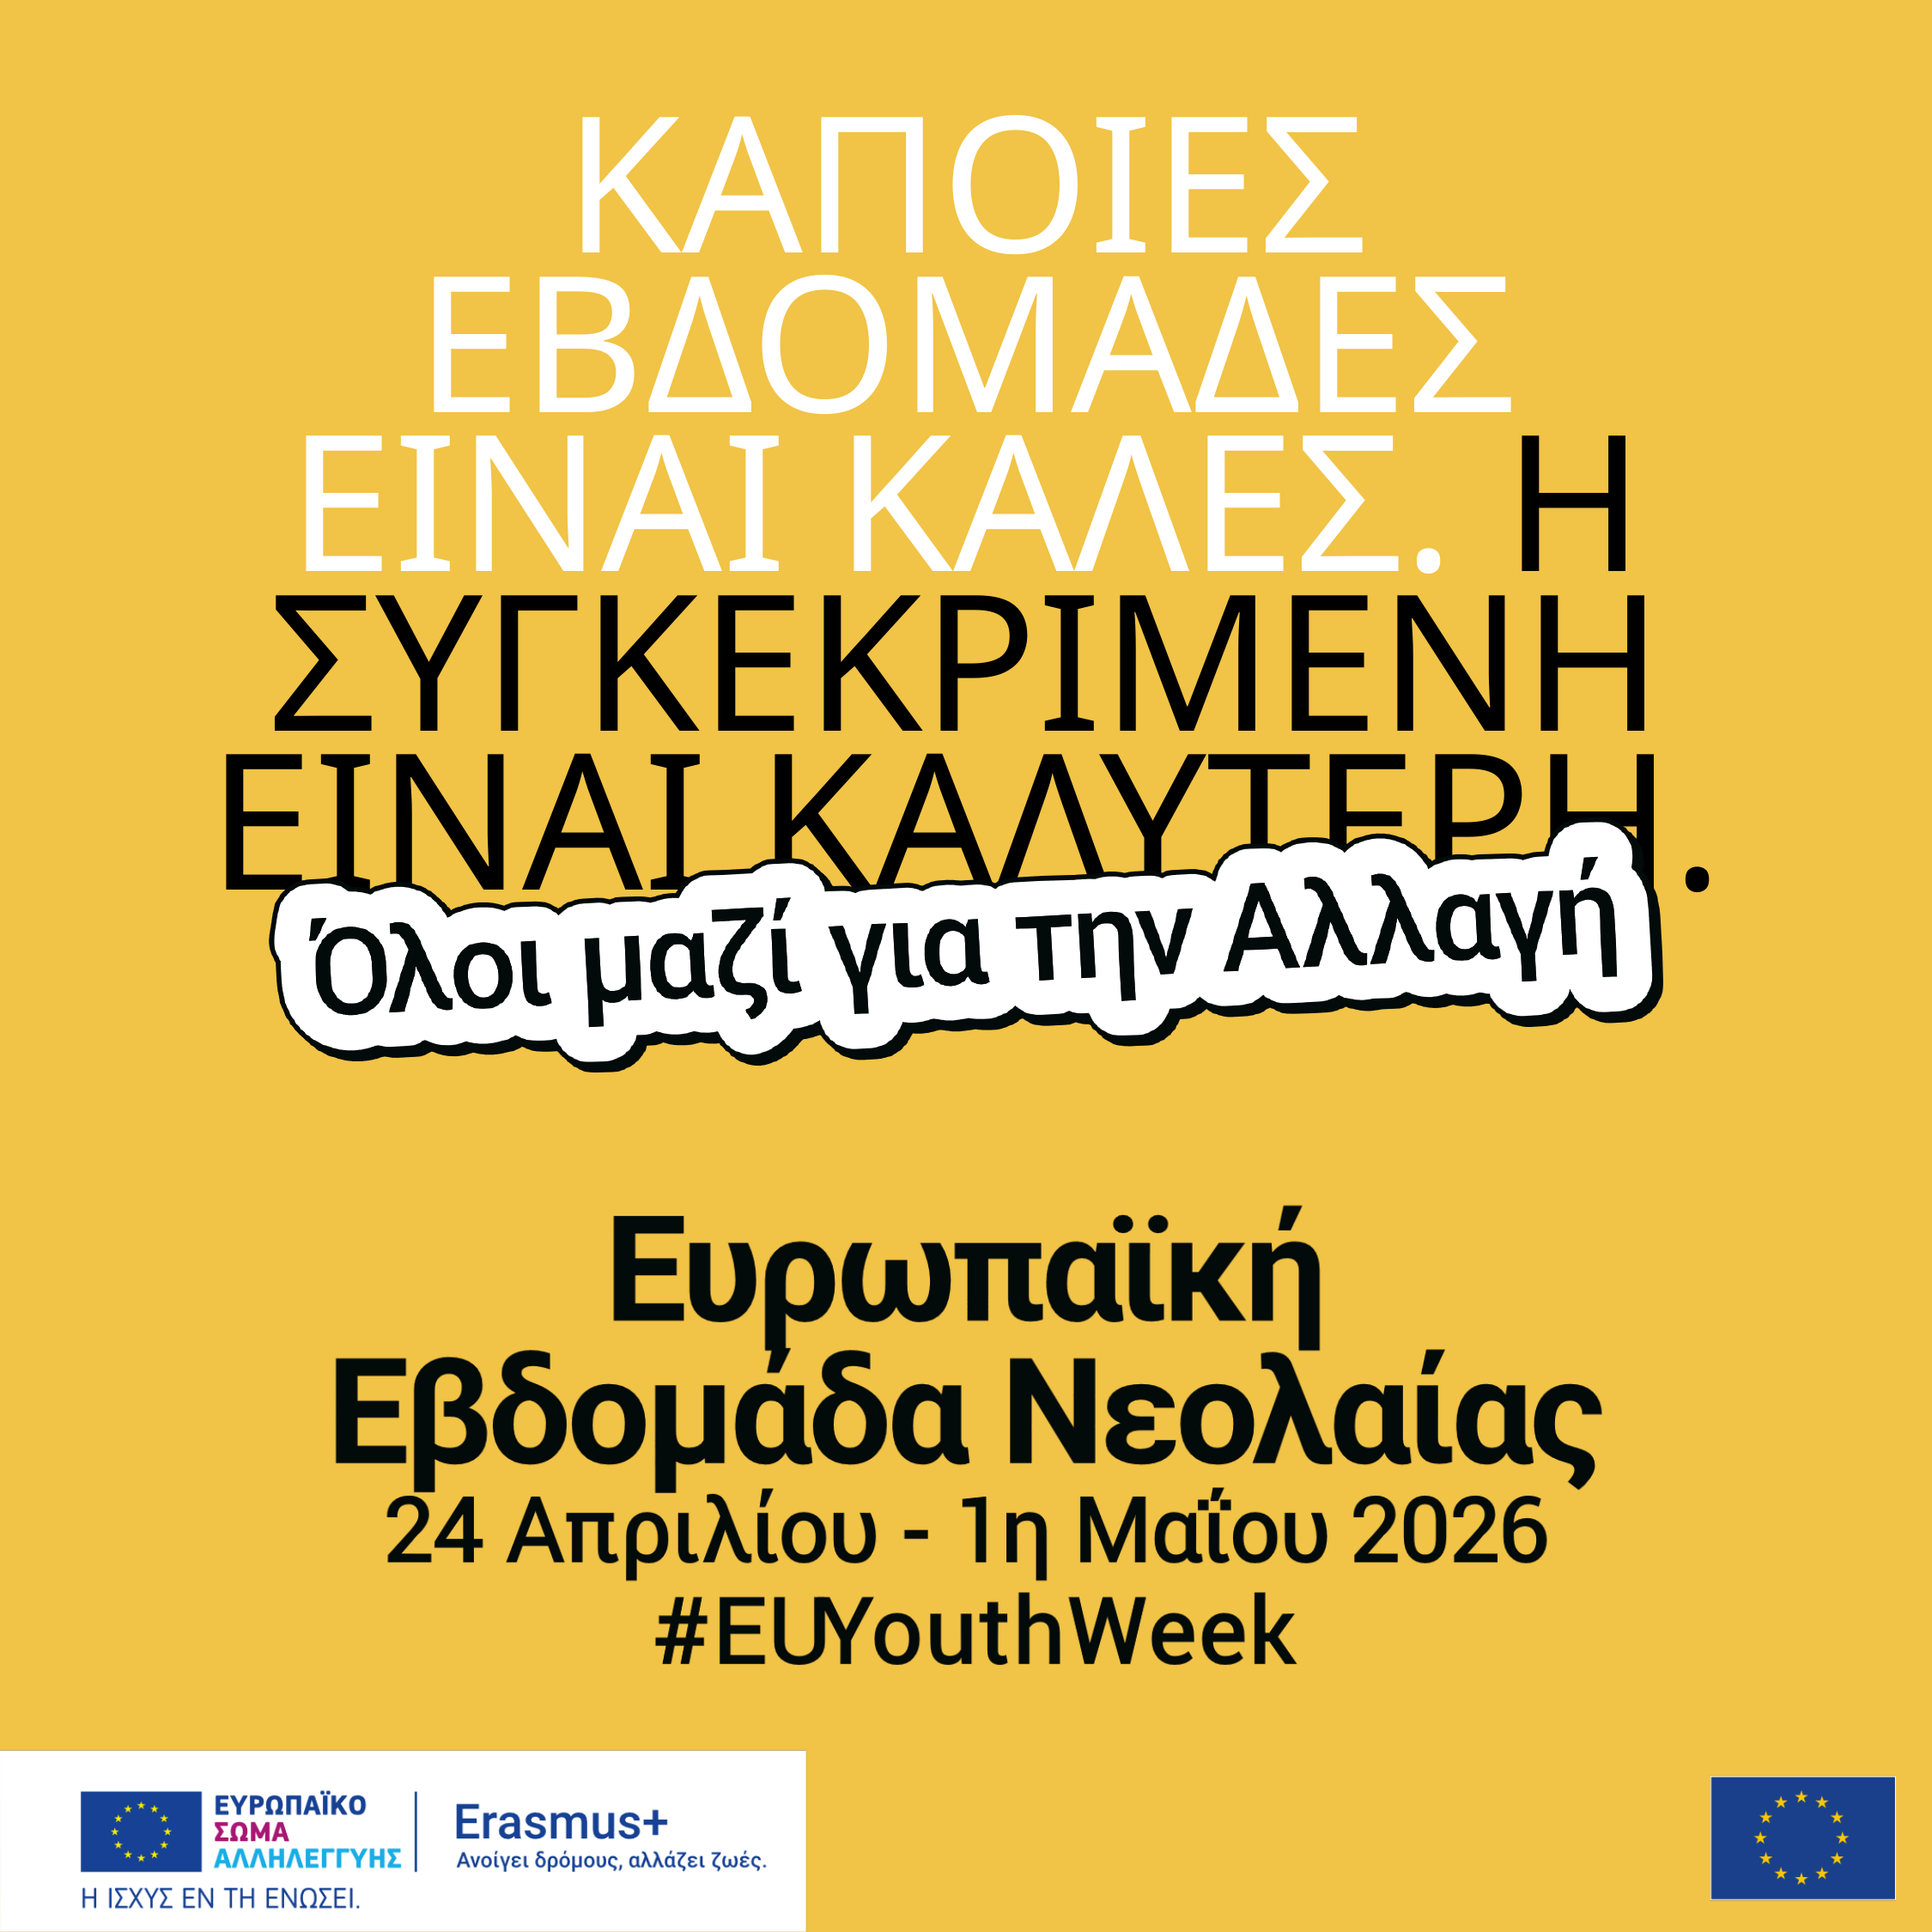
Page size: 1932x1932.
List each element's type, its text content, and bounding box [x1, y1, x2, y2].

picture [269, 816, 1663, 1072]
picture [0, 1194, 1896, 1932]
text_box ΚΑΠΟΙΕΣ ΕΒΔΟΜΑΔΕΣ ΕΙΝΑΙ ΚΑΛΕΣ. Η ΣΥΓΚΕΚΡΙΜΕΝΗ ΕΙΝΑΙ ΚΑΛΥΤΕΡΗ. [171, 121, 1761, 927]
